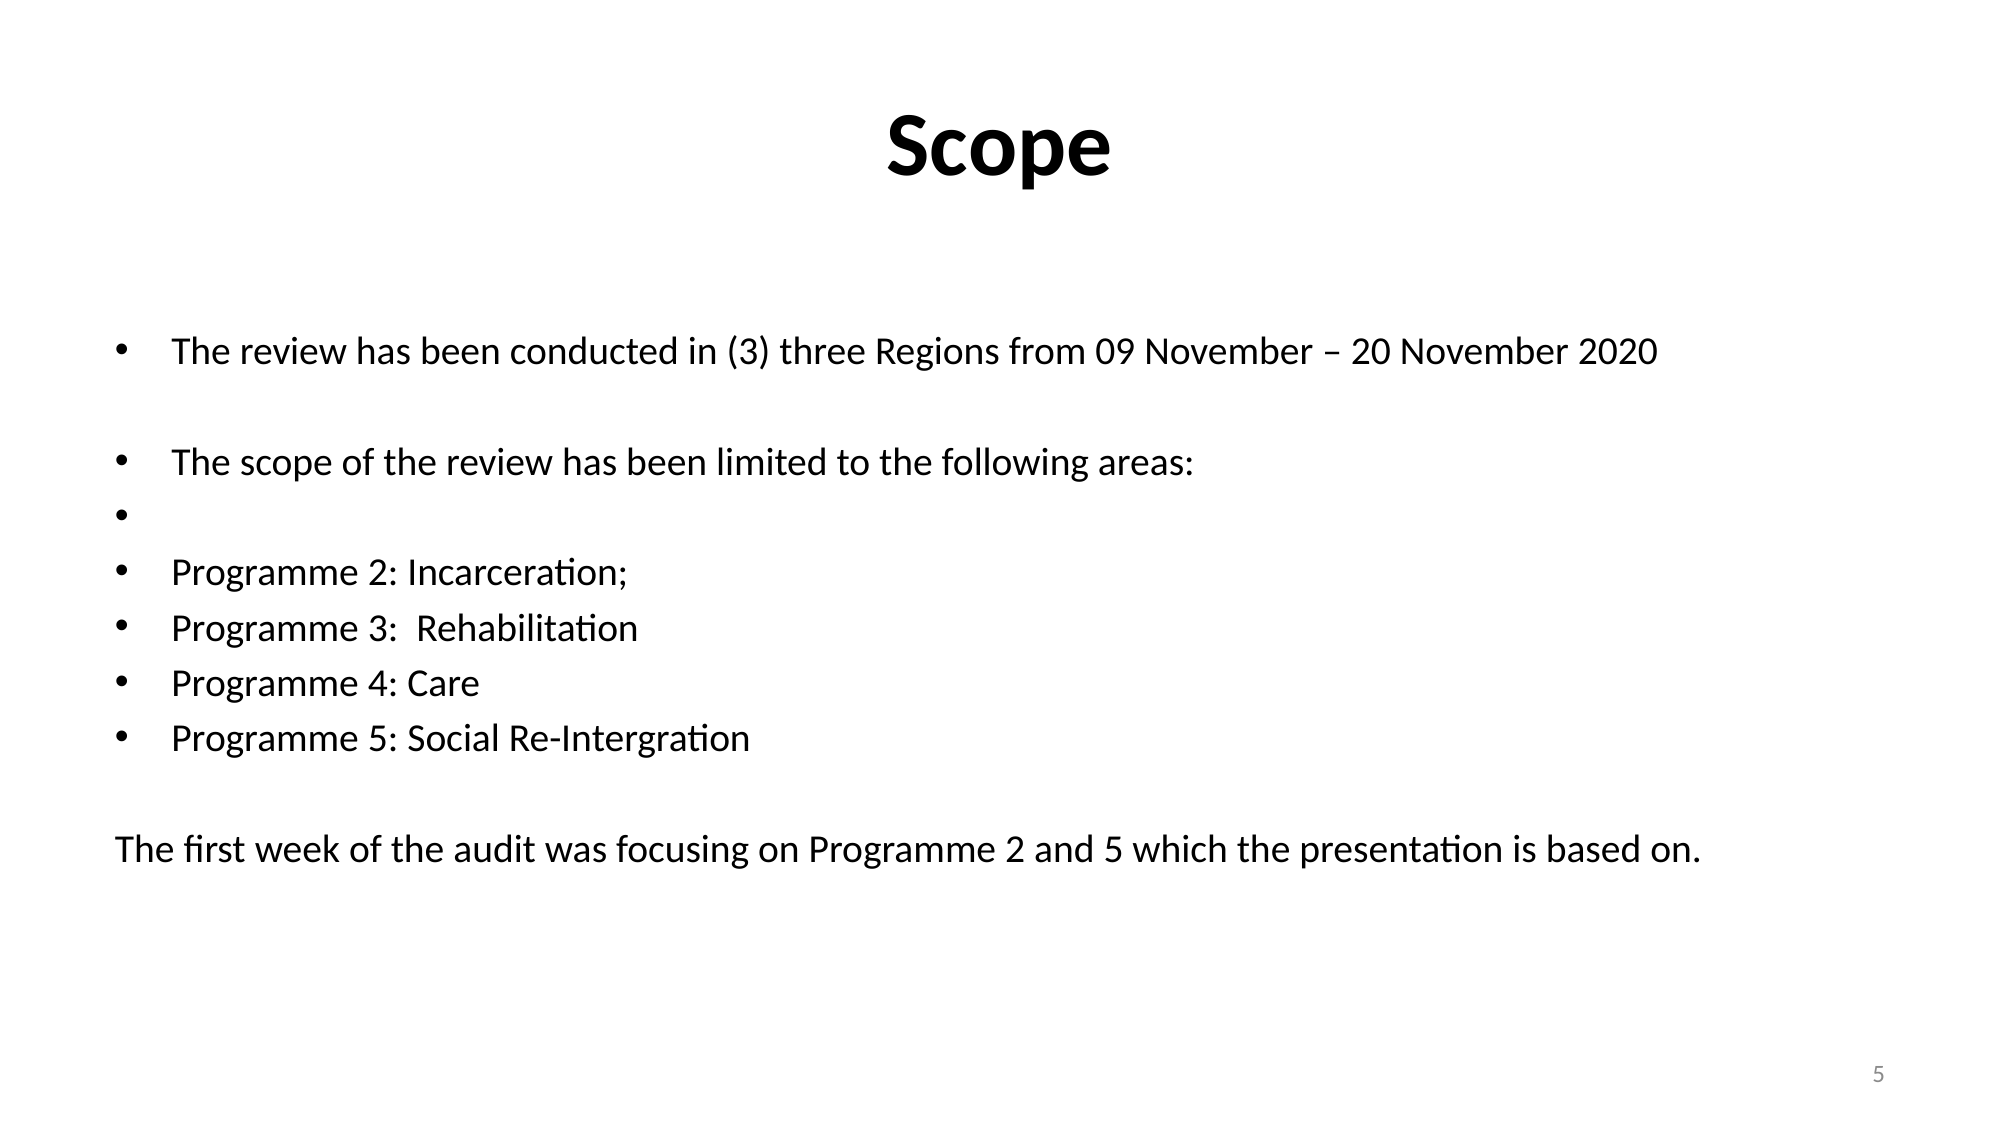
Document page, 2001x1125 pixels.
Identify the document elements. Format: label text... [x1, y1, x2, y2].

slide_number 5 [1433, 1042, 1900, 1103]
title Scope [99, 45, 1900, 233]
list The review has been conducted in (3) three Regions from 09 November – 20 November 2020 The scope of the review has been limited to the following areas: Programme 2: Incarceration; Programme 3: Rehabilitation Programme 4: Care Programme 5: Social Re-Intergration The first week of the audit was focusing on Programme 2 and 5 which the presentation is based on. [99, 262, 1900, 1005]
